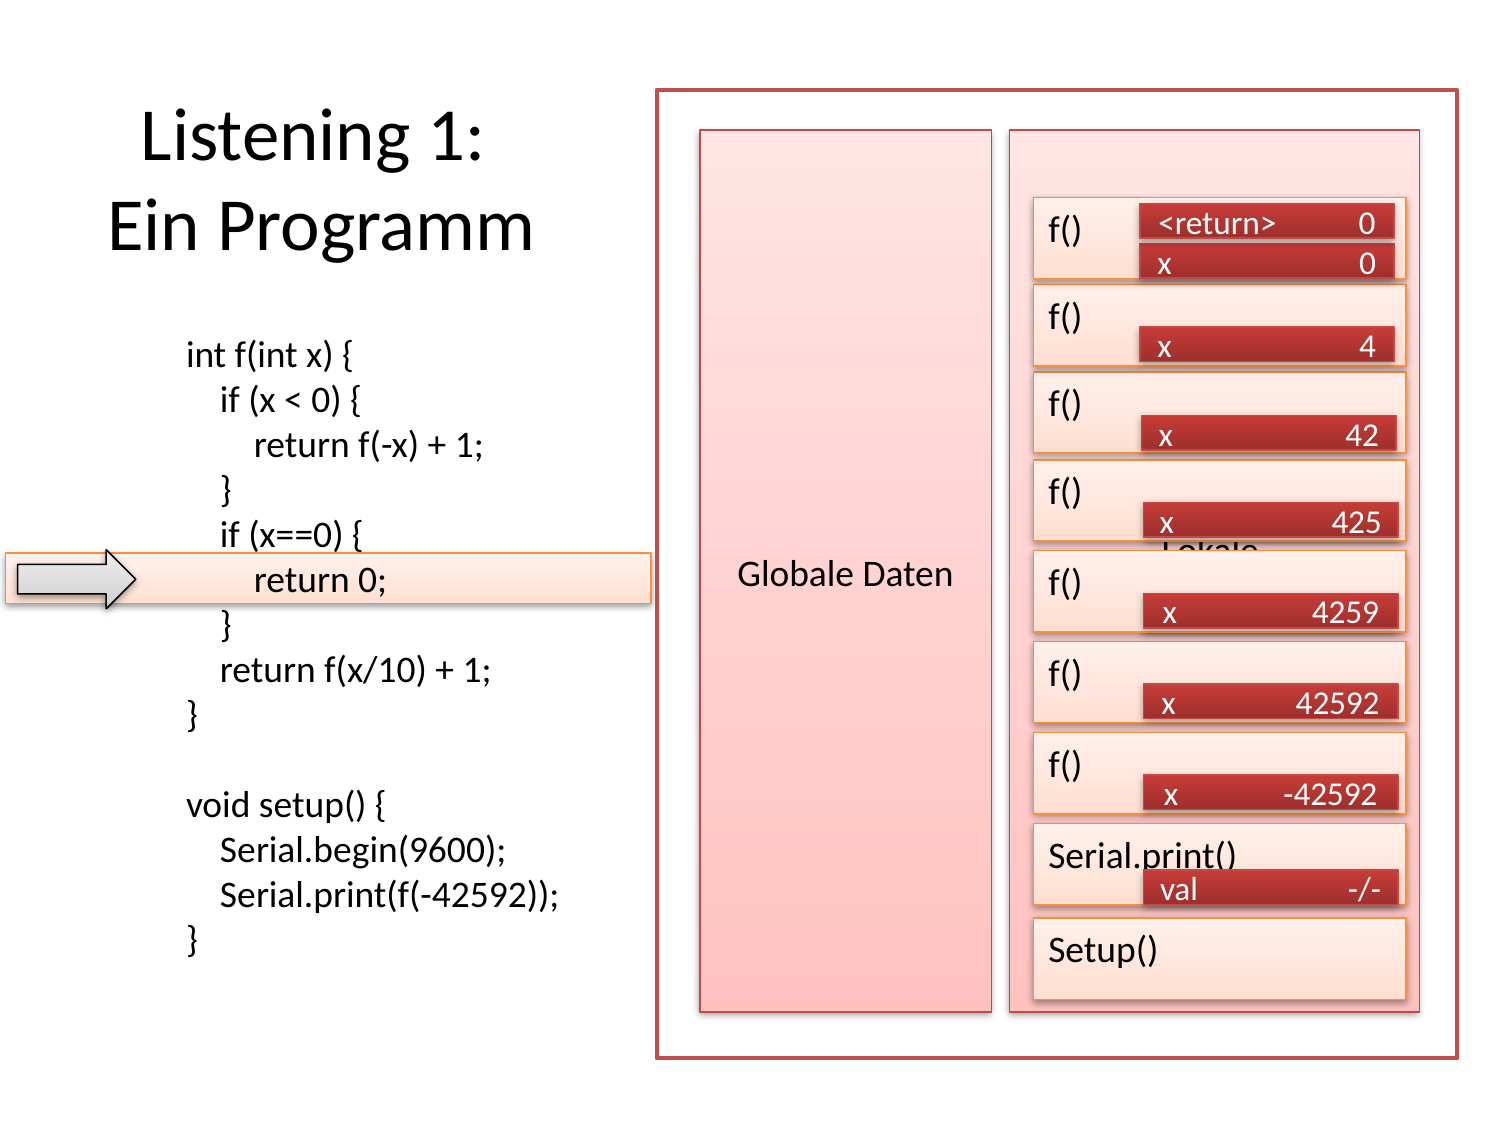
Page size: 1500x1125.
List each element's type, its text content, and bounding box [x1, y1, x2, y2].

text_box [1033, 459, 1407, 542]
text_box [1033, 550, 1407, 633]
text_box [1033, 732, 1407, 815]
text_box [656, 89, 1458, 1059]
text_box int f(int x) { if (x < 0) { return f(-x) + 1; } if (x==0) { return 0; } return f(x/10) + 1; } void setup() { Serial.begin(9600); Serial.print(f(-42592)); } [171, 617, 650, 968]
text_box Listening 1: Ein Programm [0, 78, 644, 273]
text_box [5, 549, 650, 609]
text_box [1033, 641, 1407, 723]
text_box int f(int x) { if (x < 0) { return f(-x) + 1; } if (x==0) { return 0; } return f(x/10) + 1; } void setup() { Serial.begin(9600); Serial.print(f(-42592)); } [171, 322, 650, 548]
